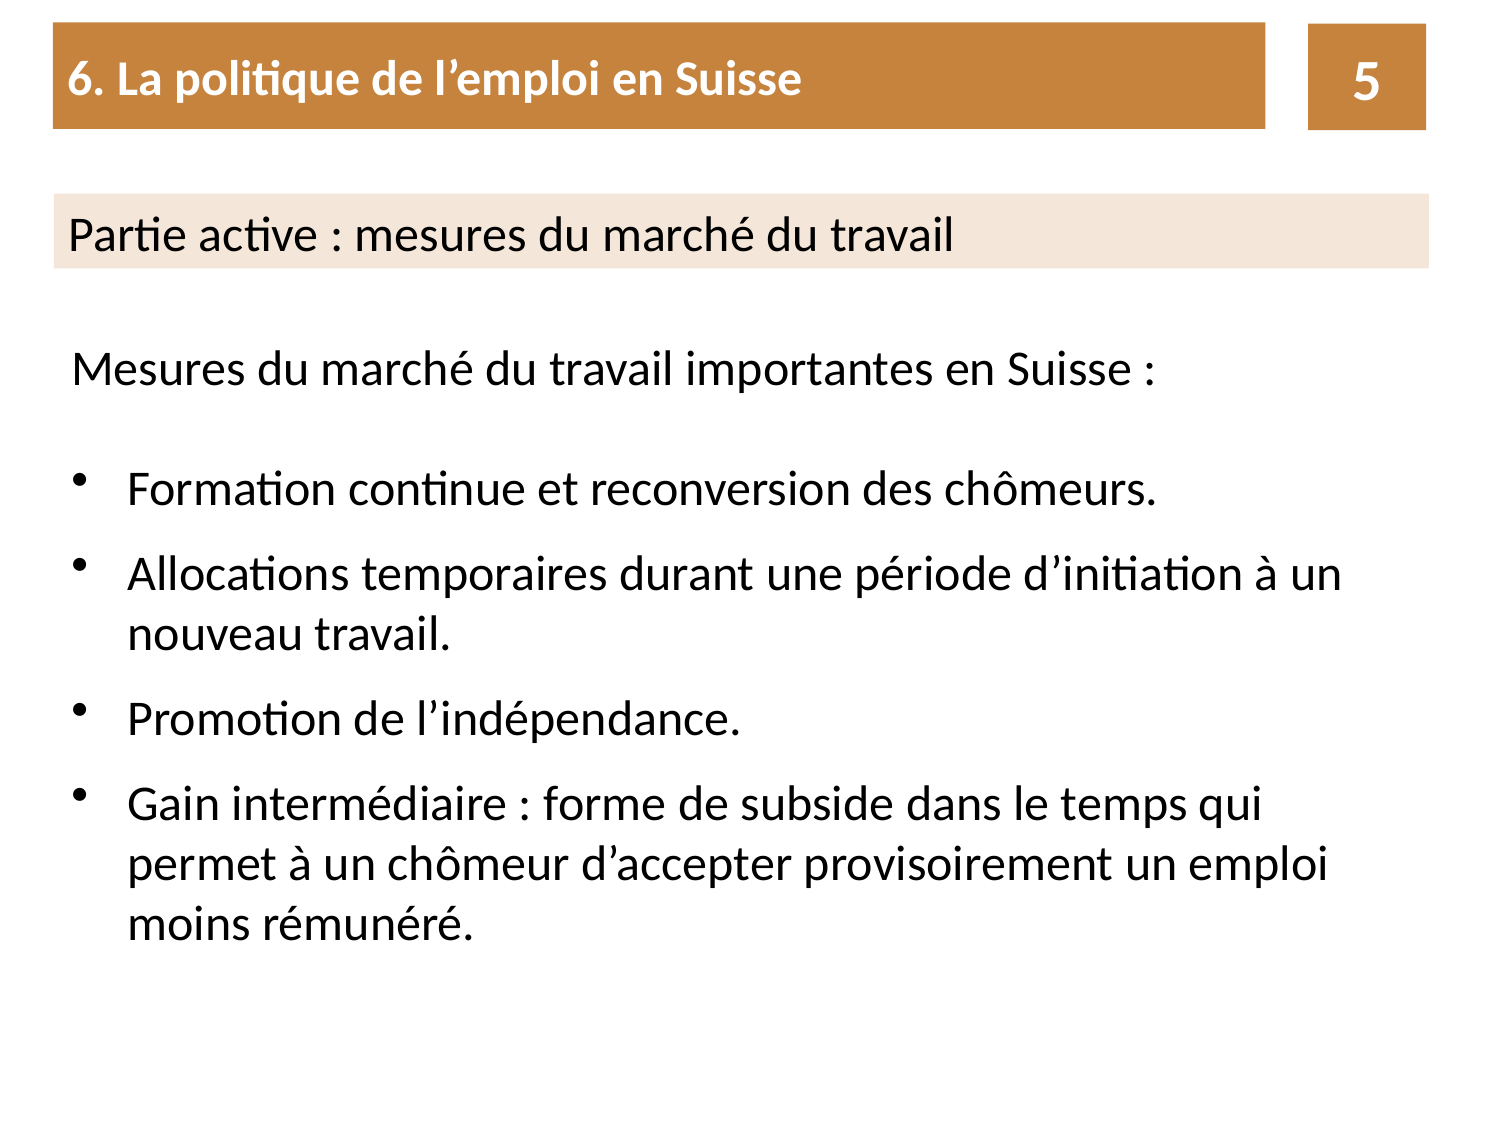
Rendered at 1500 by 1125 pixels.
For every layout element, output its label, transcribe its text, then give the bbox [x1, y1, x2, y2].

text_box Partie active : mesures du marché du travail [53, 193, 1429, 269]
text_box 6. La politique de l’emploi en Suisse [52, 22, 1266, 129]
text_box 5 [1308, 23, 1427, 131]
text_box Mesures du marché du travail importantes en Suisse : Formation continue et reconversion des chômeurs. Allocations temporaires durant une période d’initiation à un nouveau travail. Promotion de l’indépendance. Gain intermédiaire : forme de subside dans le temps qui permet à un chômeur d’accepter provisoirement un emploi moins rémunéré. [56, 328, 1418, 958]
